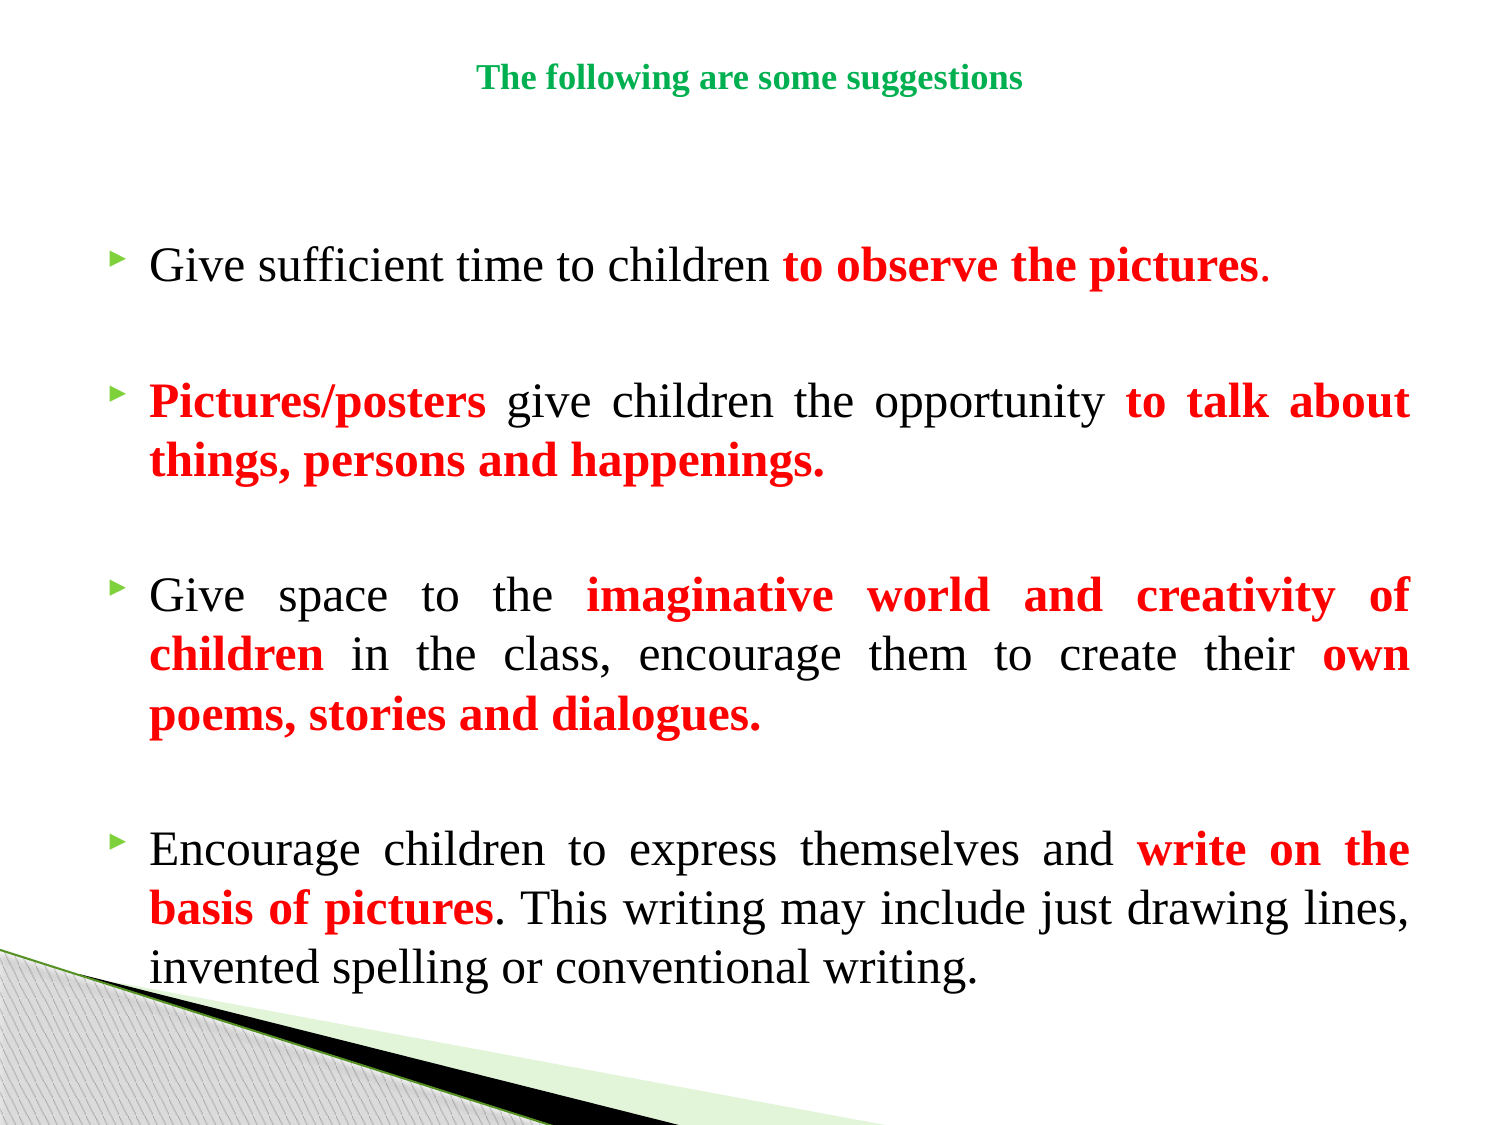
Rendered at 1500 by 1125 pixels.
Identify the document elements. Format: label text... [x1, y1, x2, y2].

title The following are some suggestions [75, 45, 1425, 150]
list Give sufficient time to children to observe the pictures. Pictures/posters give children the opportunity to talk about things, persons and happenings. Give space to the imaginative world and creativity of children in the class, encourage them to create their own poems, stories and dialogues. Encourage children to express themselves and write on the basis of pictures. This writing may include just drawing lines, invented spelling or conventional writing. [75, 150, 1425, 1005]
